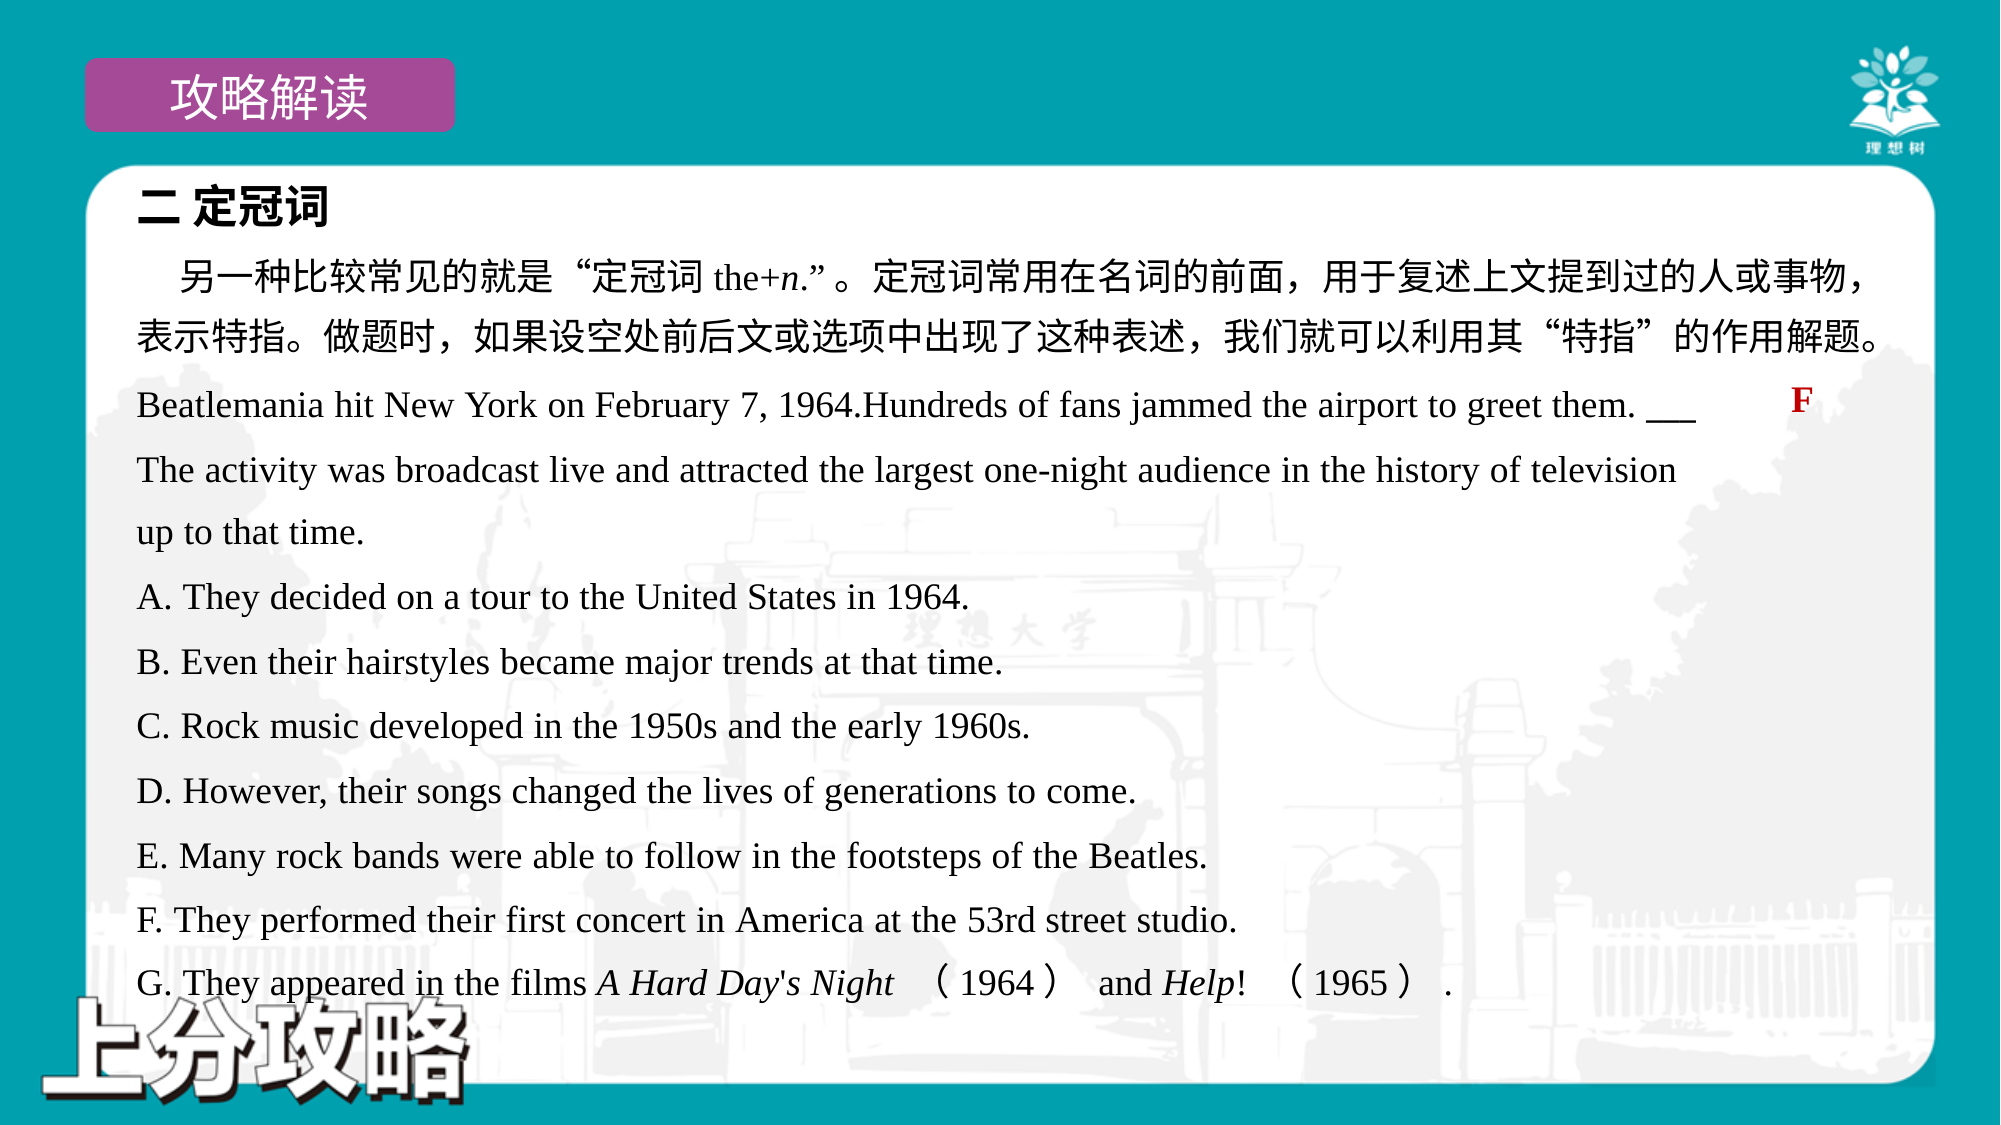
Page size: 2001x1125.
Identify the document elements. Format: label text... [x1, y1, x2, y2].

text_box 二 定冠词 [136, 176, 1865, 232]
picture [0, 0, 2000, 1125]
text_box 另一种比较常见的就是“定冠词the+n.”。定冠词常用在名词的前面，用于复述上文提到过的人或事物， 表示特指。做题时，如果设空处前后文或选项中出现了这种表述，我们就可以利用其“特指”的作用解题。 [136, 233, 1865, 353]
text_box Beatlemania hit New York on February 7, 1964.Hundreds of fans jammed the airport to greet them. ___ The activity was broadcast live and attracted the largest one-night audience in the history of television up to that time. [136, 360, 1865, 546]
text_box F [1777, 355, 1828, 414]
text_box A. They decided on a tour to the United States in 1964. B. Even their hairstyles became major trends at that time. C. Rock music developed in the 1950s and the early 1960s. D. However, their songs changed the lives of generations to come. E. Many rock bands were able to follow in the footsteps of the Beatles. F. They performed their first concert in America at the 53rd street studio. G. They appeared in the films A Hard Day's Night （1964） and Help! （1965）. [136, 552, 1865, 997]
